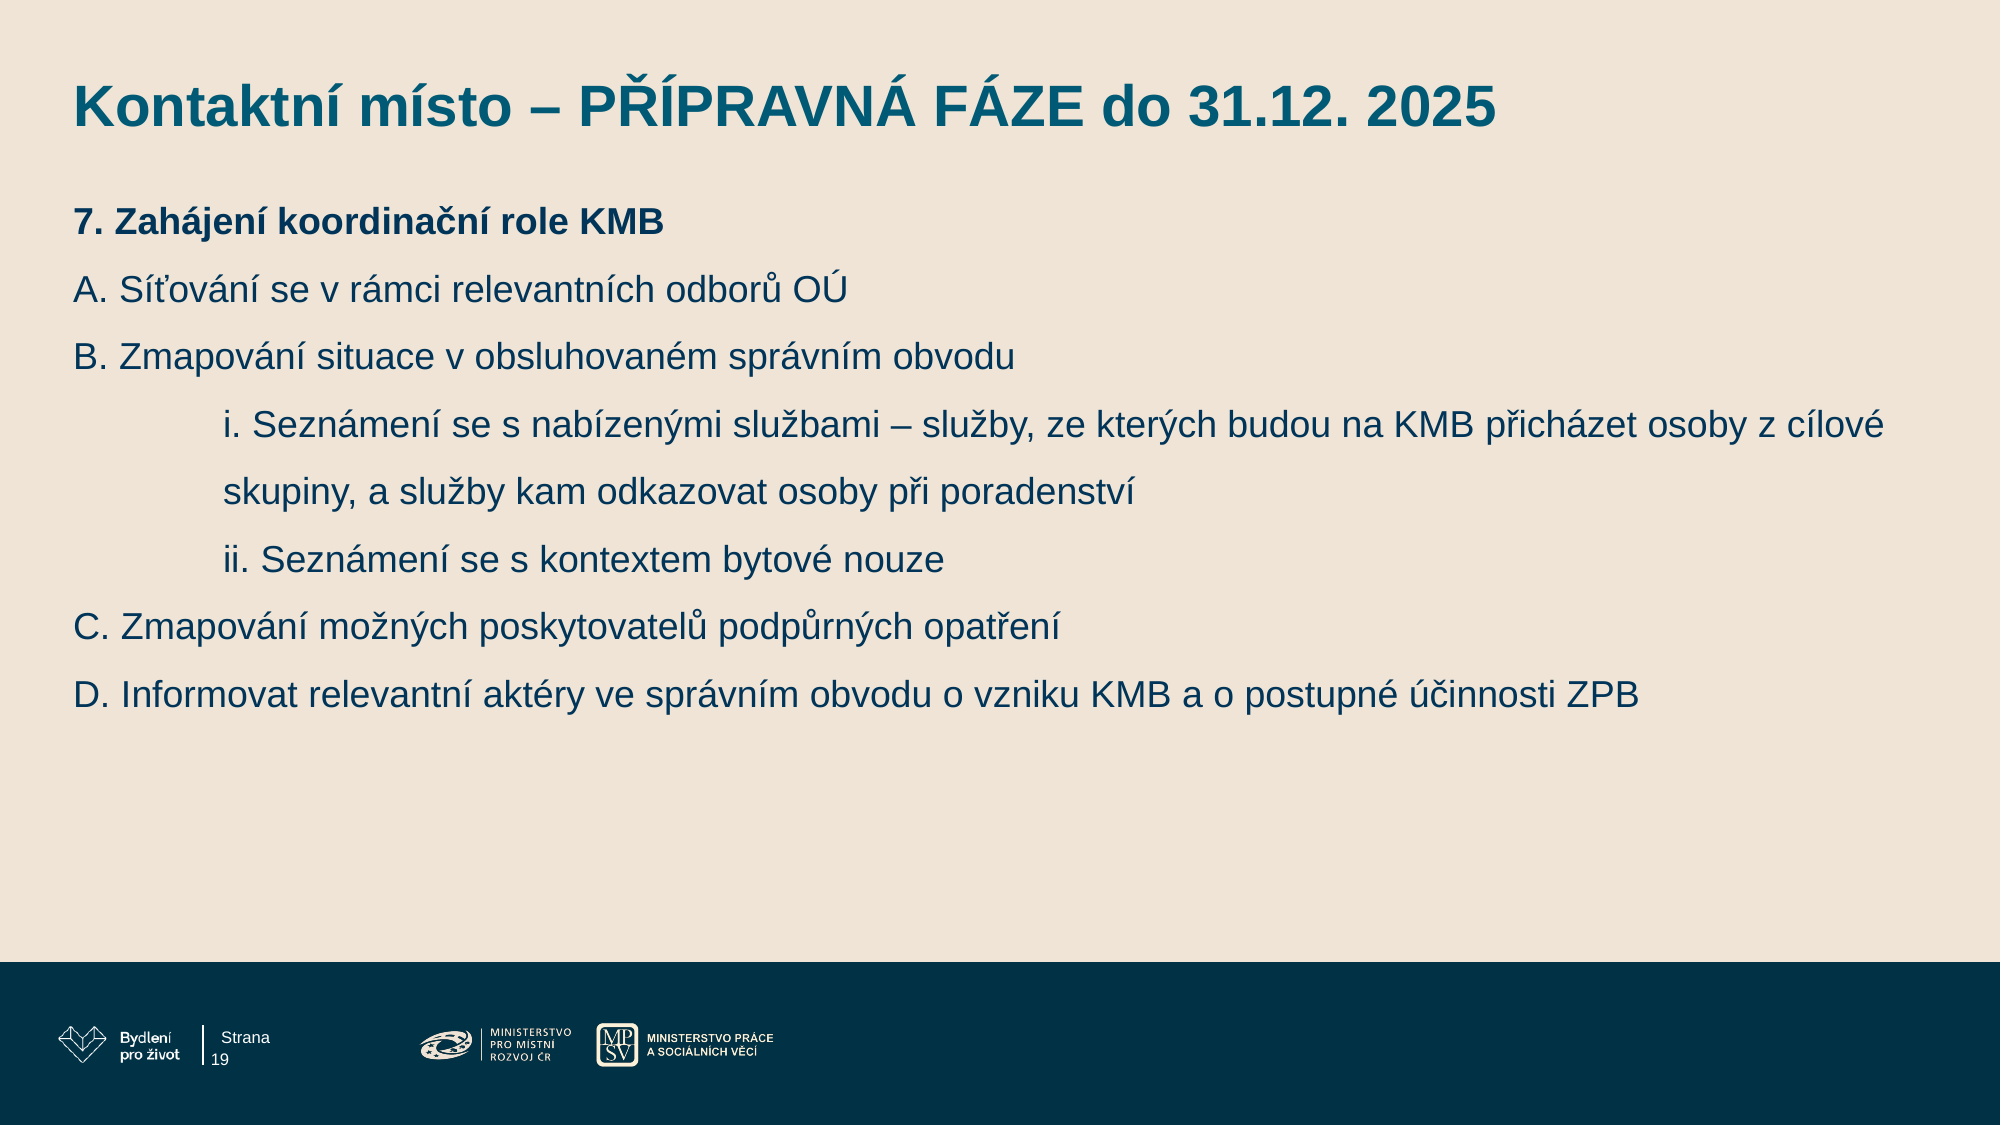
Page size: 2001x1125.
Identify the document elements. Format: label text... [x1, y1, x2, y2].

picture [148, 1049, 157, 1059]
text_box 19 [195, 1040, 245, 1077]
text_box 7. Zahájení koordinační role KMB A. Síťování se v rámci relevantních odborů OÚ B. Zmapování situace v obsluhovaném správním obvodu i. Seznámení se s nabízenými službami – služby, ze kterých budou na KMB přicházet osoby z cílové skupiny, a služby kam odkazovat osoby při poradenství ii. Seznámení se s kontextem bytové nouze C. Zmapování možných poskytovatelů podpůrných opatření D. Informovat relevantní aktéry ve správním obvodu o vzniku KMB a o postupné účinnosti ZPB [58, 167, 1961, 865]
picture [422, 1042, 458, 1059]
picture [648, 1035, 658, 1041]
text_box Kontaktní místo – PŘÍPRAVNÁ FÁZE do 31.12. 2025 [58, 60, 1802, 146]
picture [121, 1032, 131, 1042]
picture [121, 1052, 126, 1062]
text_box Strana [206, 1019, 340, 1054]
text_box [0, 962, 2000, 1125]
picture [597, 1024, 638, 1066]
picture [425, 1032, 472, 1055]
